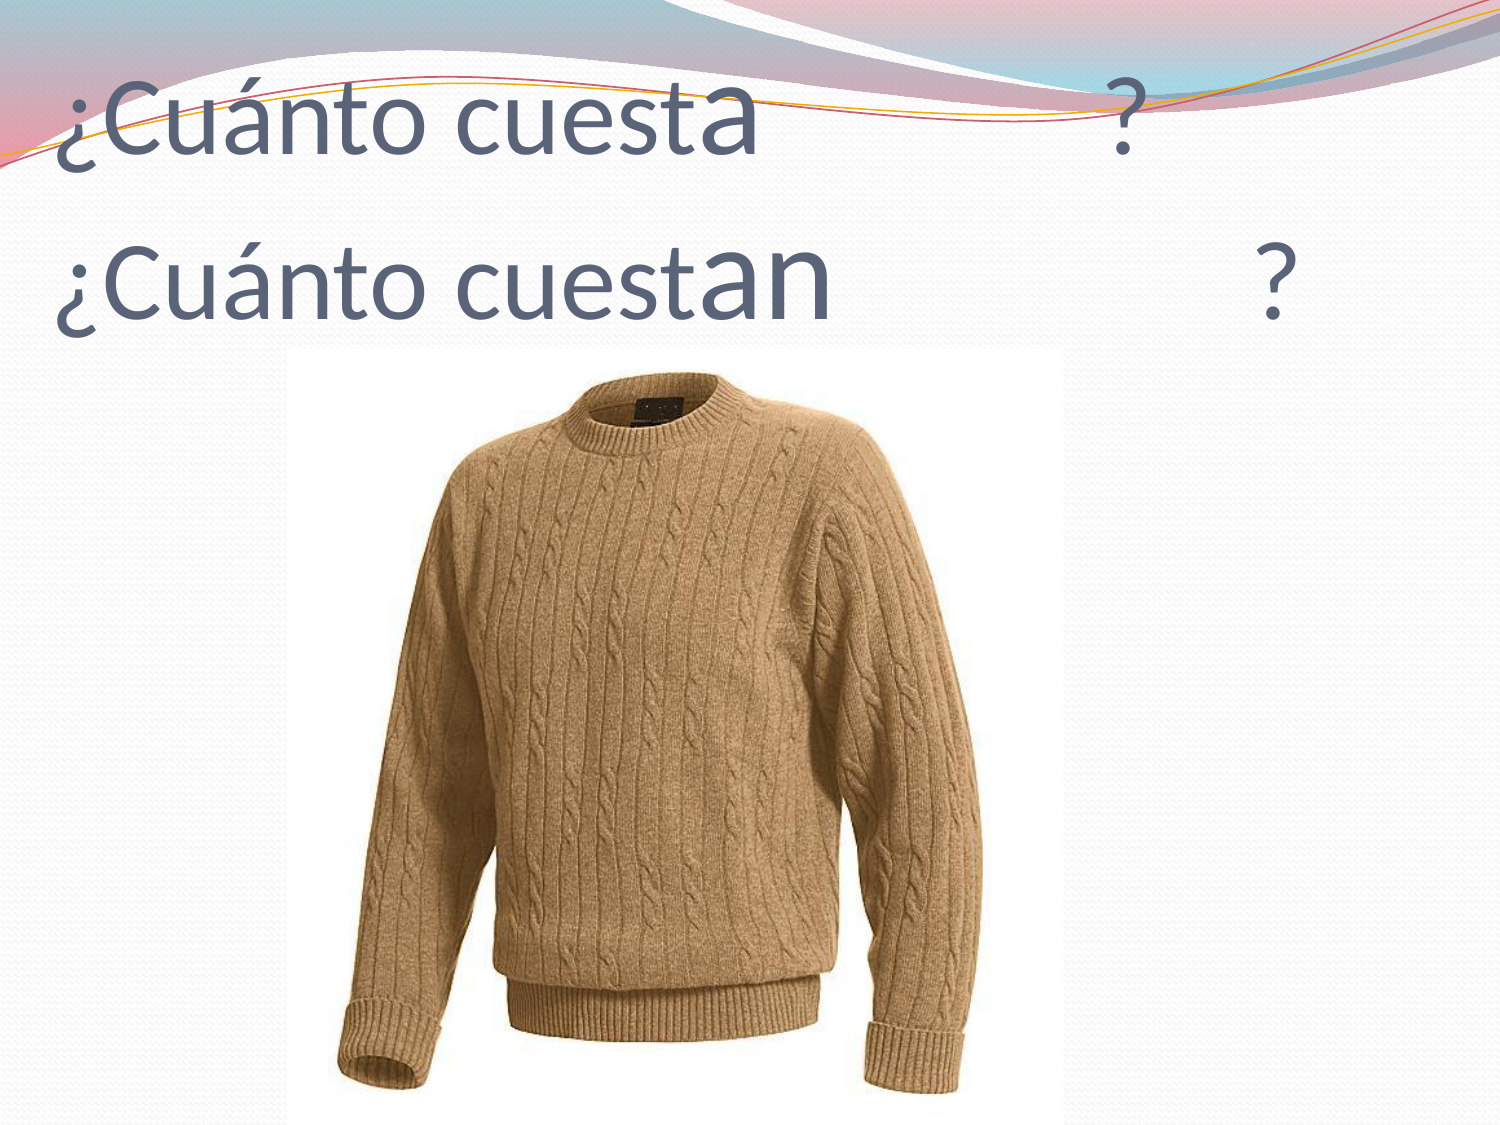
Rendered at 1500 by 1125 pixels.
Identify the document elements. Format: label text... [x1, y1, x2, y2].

title ¿Cuánto cuesta ? ¿Cuánto cuestan ? [50, 0, 1413, 347]
picture [287, 349, 1063, 1125]
